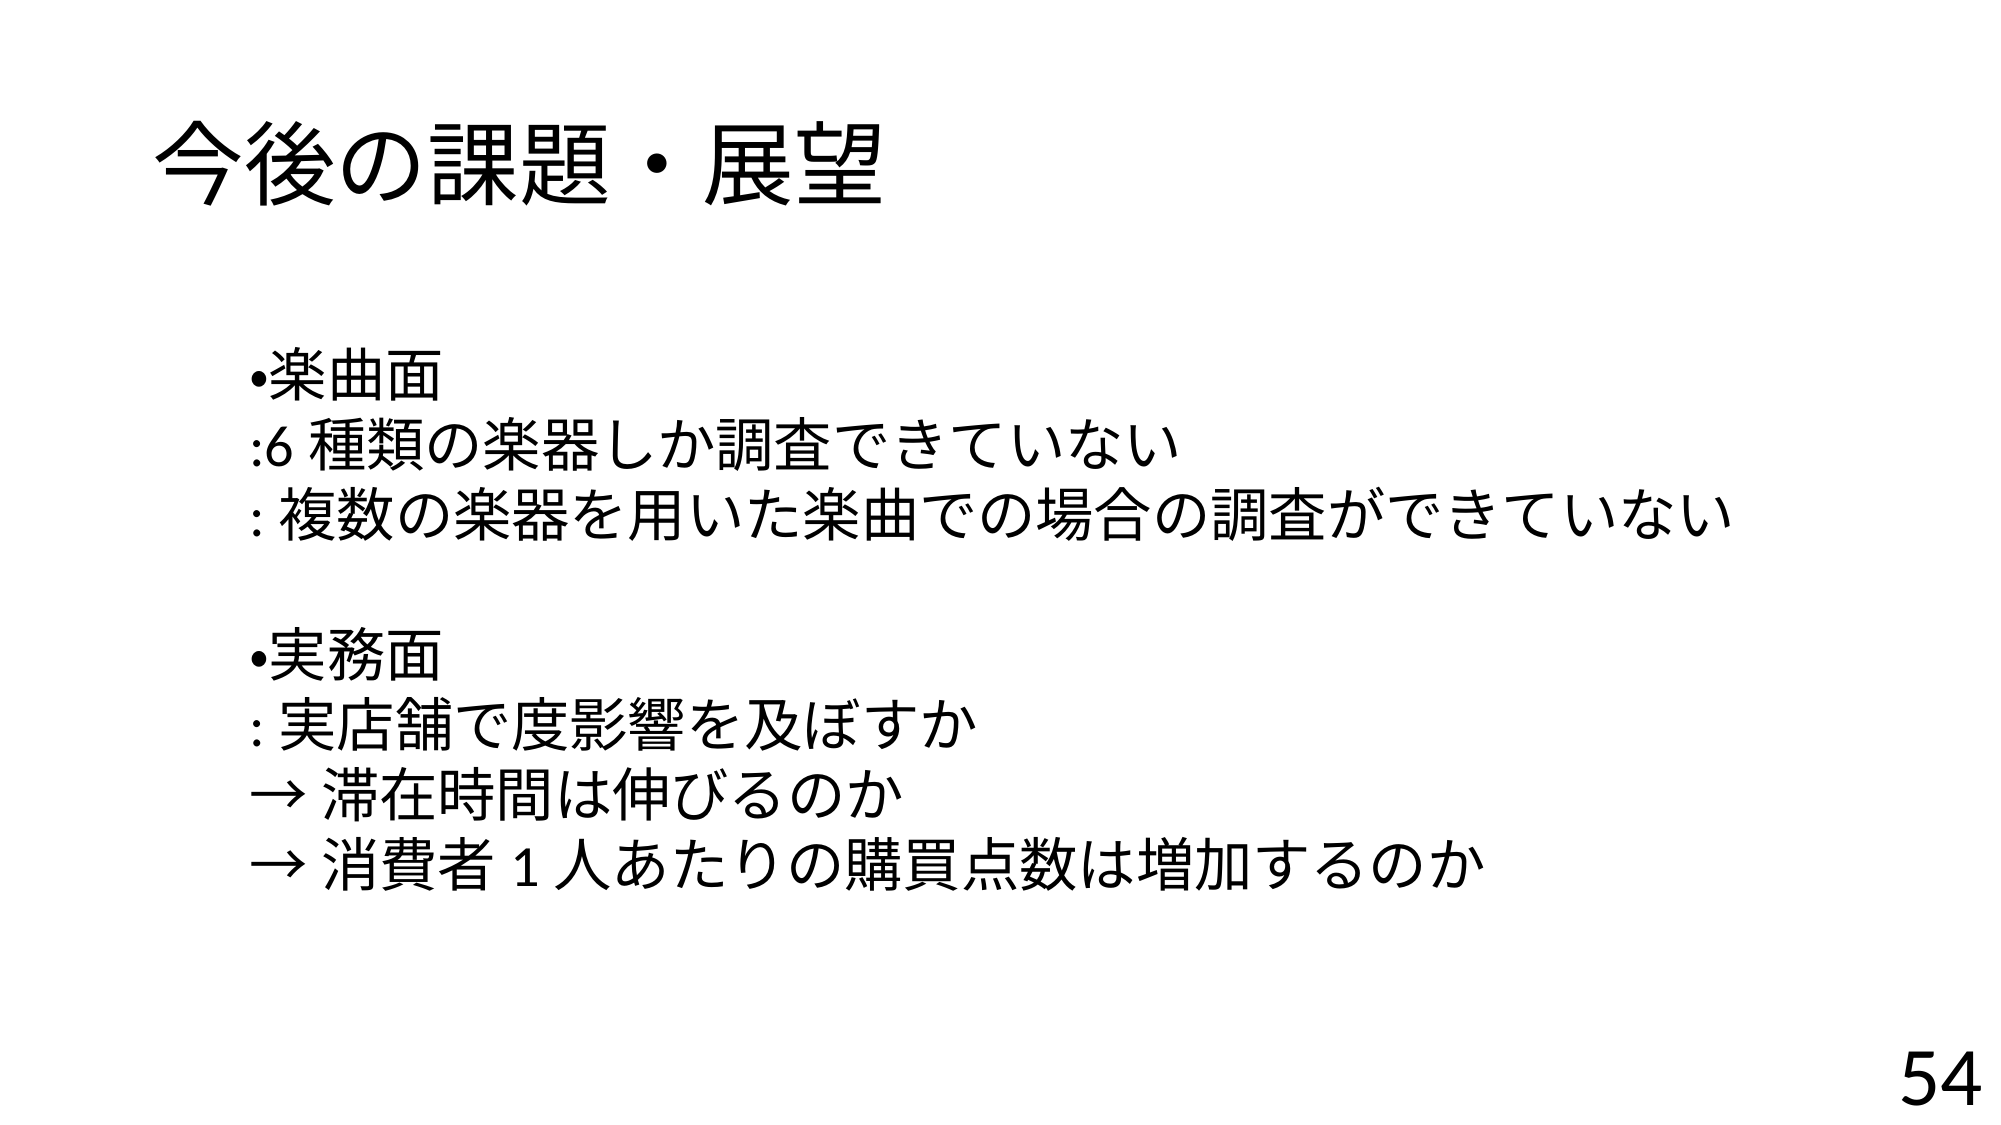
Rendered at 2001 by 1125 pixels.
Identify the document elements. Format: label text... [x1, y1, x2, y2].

slide_number 54 [1547, 1042, 1998, 1102]
title 今後の課題・展望 [137, 59, 1863, 278]
text_box ・楽曲面 :6種類の楽器しか調査できていない :複数の楽器を用いた楽曲での場合の調査ができていない ・実務面 :実店舗で度影響を及ぼすか →滞在時間は伸びるのか →消費者1人あたりの購買点数は増加するのか [234, 331, 1811, 1046]
